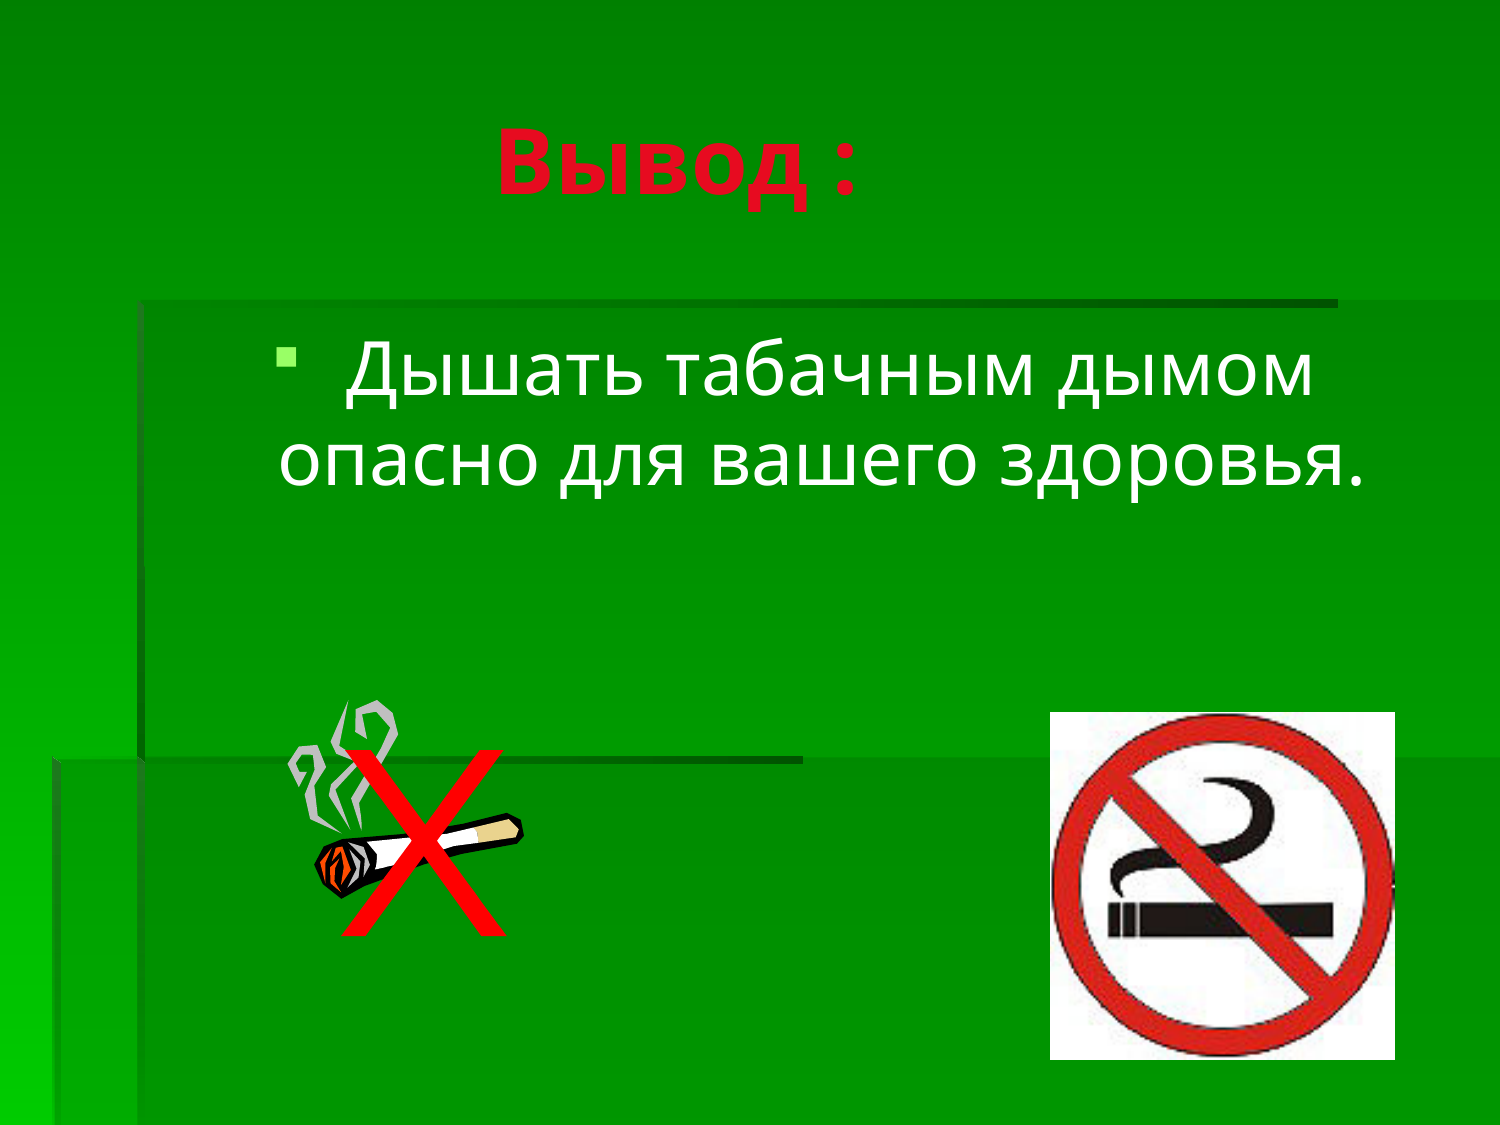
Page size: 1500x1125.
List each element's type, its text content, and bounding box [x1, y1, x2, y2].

picture [1049, 712, 1395, 1060]
title Вывод : [74, 39, 1451, 276]
list Дышать табачным дымом опасно для вашего здоровья. [137, 312, 1452, 1001]
picture [287, 699, 525, 937]
